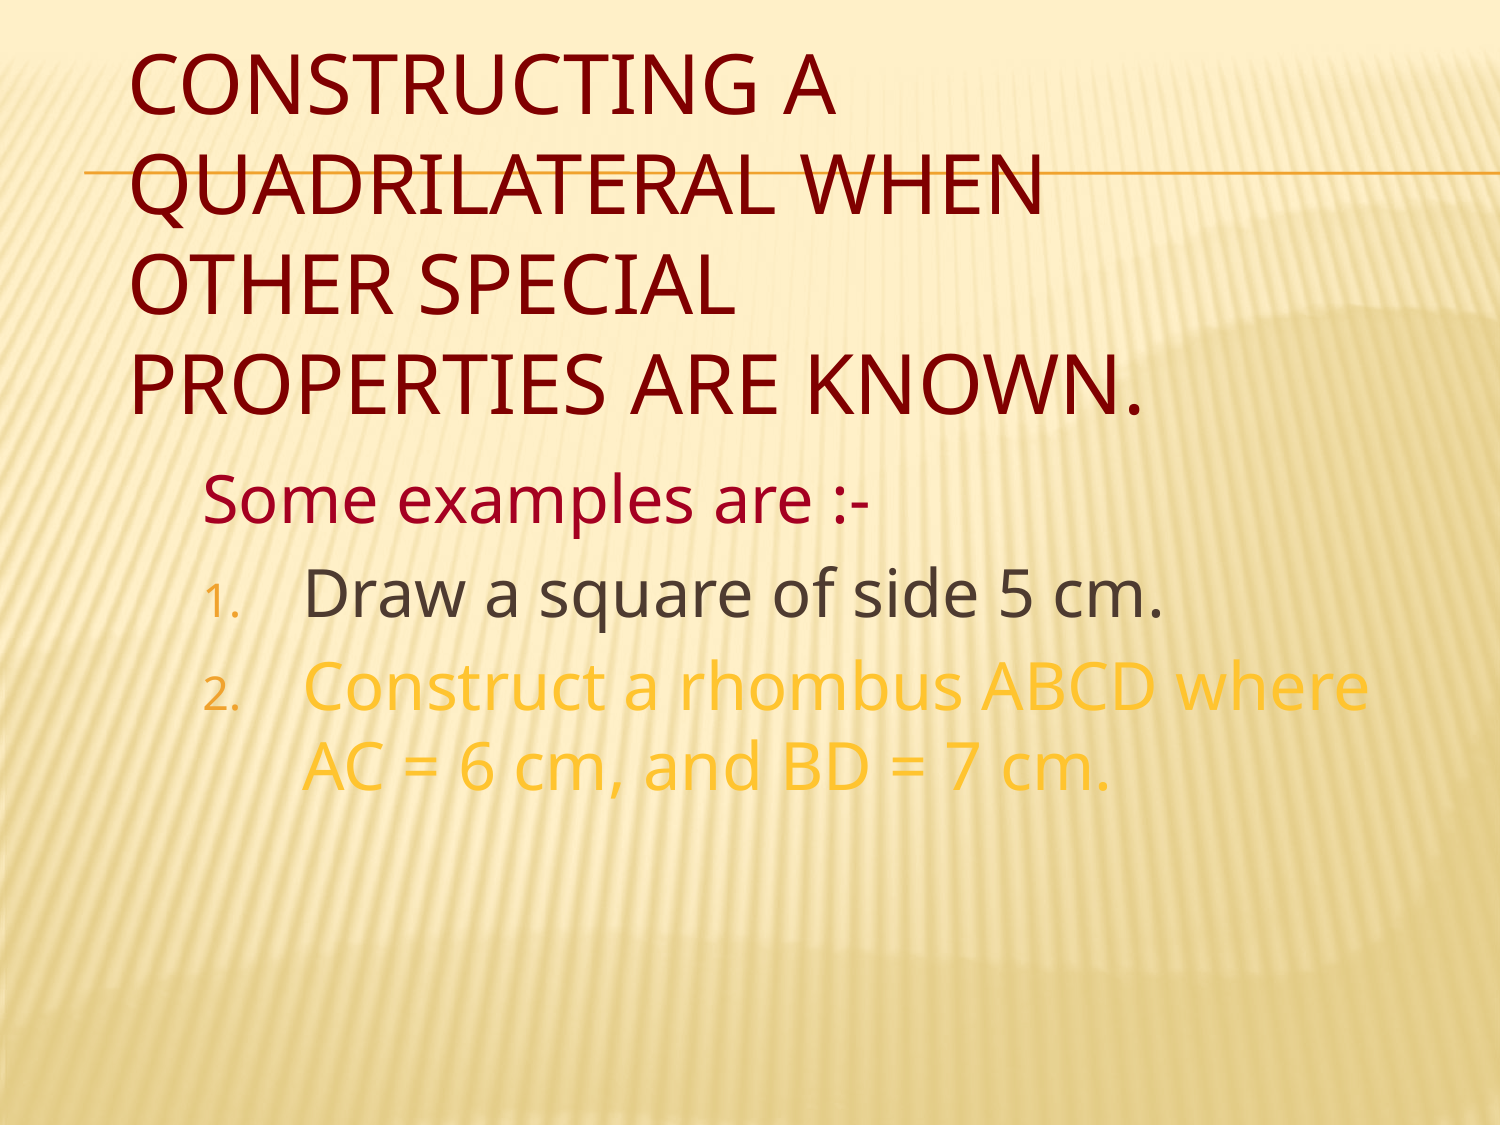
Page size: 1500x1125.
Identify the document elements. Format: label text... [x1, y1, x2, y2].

list Some examples are :- Draw a square of side 5 cm. Construct a rhombus ABCD where AC = 6 cm, and BD = 7 cm. [187, 450, 1450, 1050]
title Constructing a Quadrilateral when other special properties are known. [112, 24, 1240, 438]
